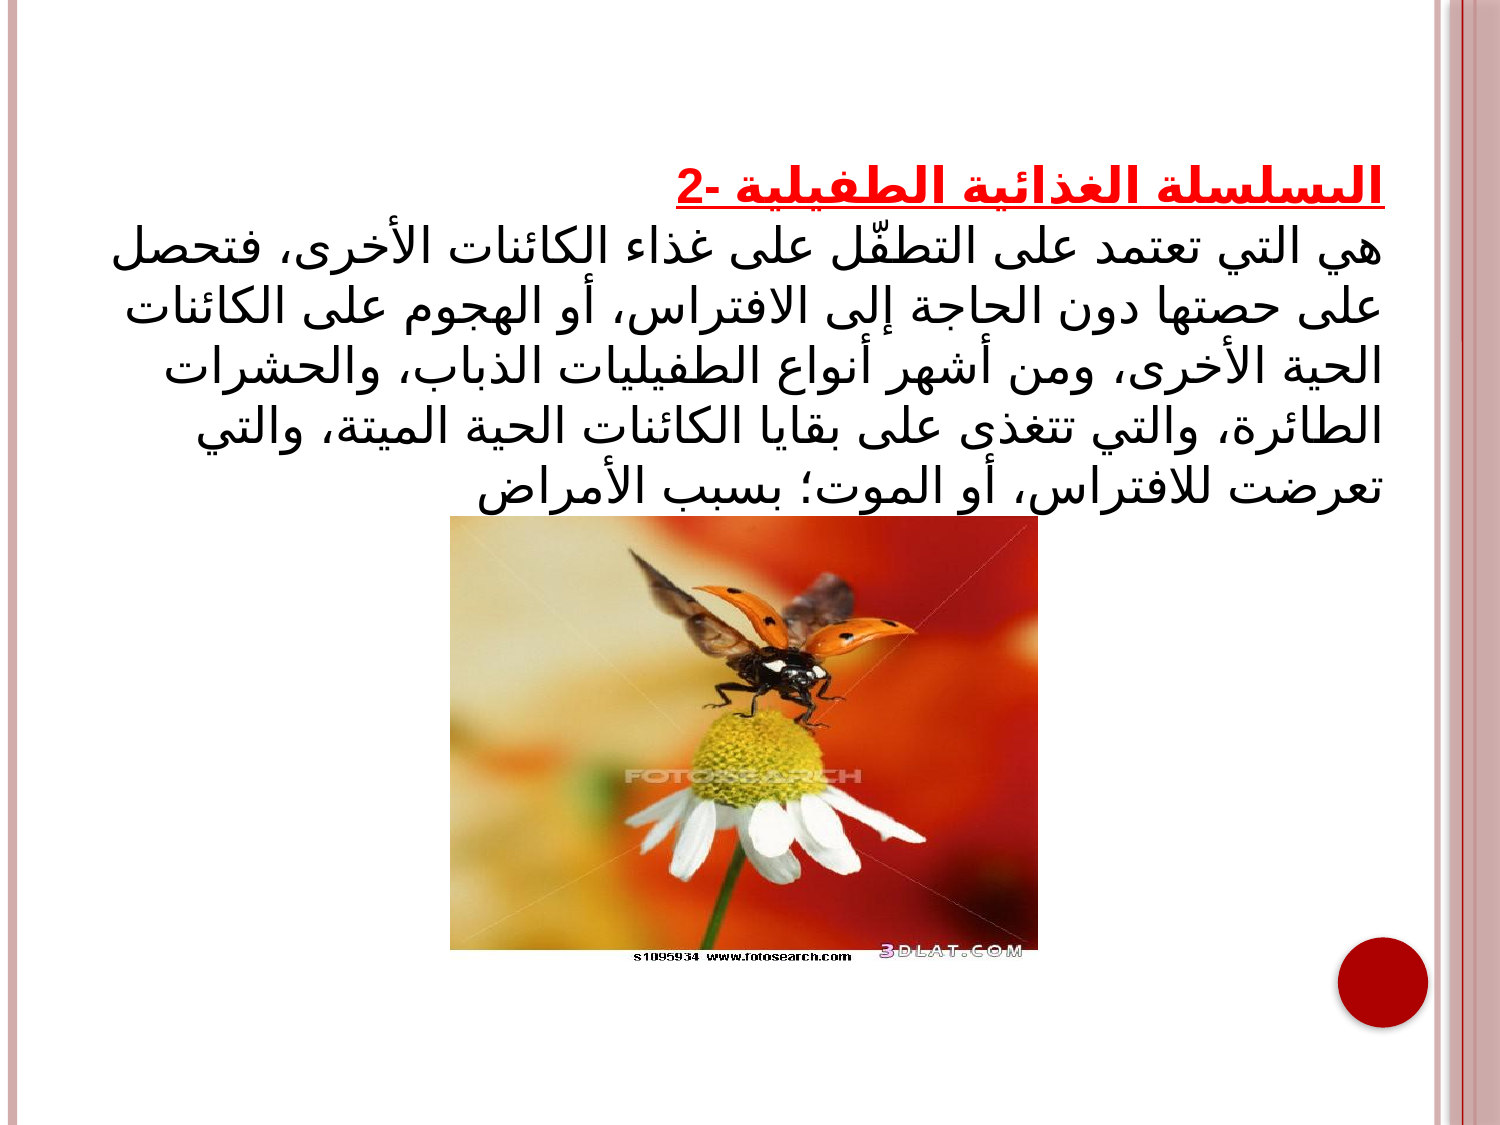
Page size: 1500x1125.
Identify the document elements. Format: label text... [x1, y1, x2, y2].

picture [449, 515, 1038, 967]
text_box 2- الىسلسلة الغذائية الطفيلية هي التي تعتمد على التطفّل على غذاء الكائنات الأخرى، فتحصل على حصتها دون الحاجة إلى الافتراس، أو الهجوم على الكائنات الحية الأخرى، ومن أشهر أنواع الطفيليات الذباب، والحشرات الطائرة، والتي تتغذى على بقايا الكائنات الحية الميتة، والتي تعرضت للافتراس، أو الموت؛ بسبب الأمراض [34, 145, 1400, 881]
